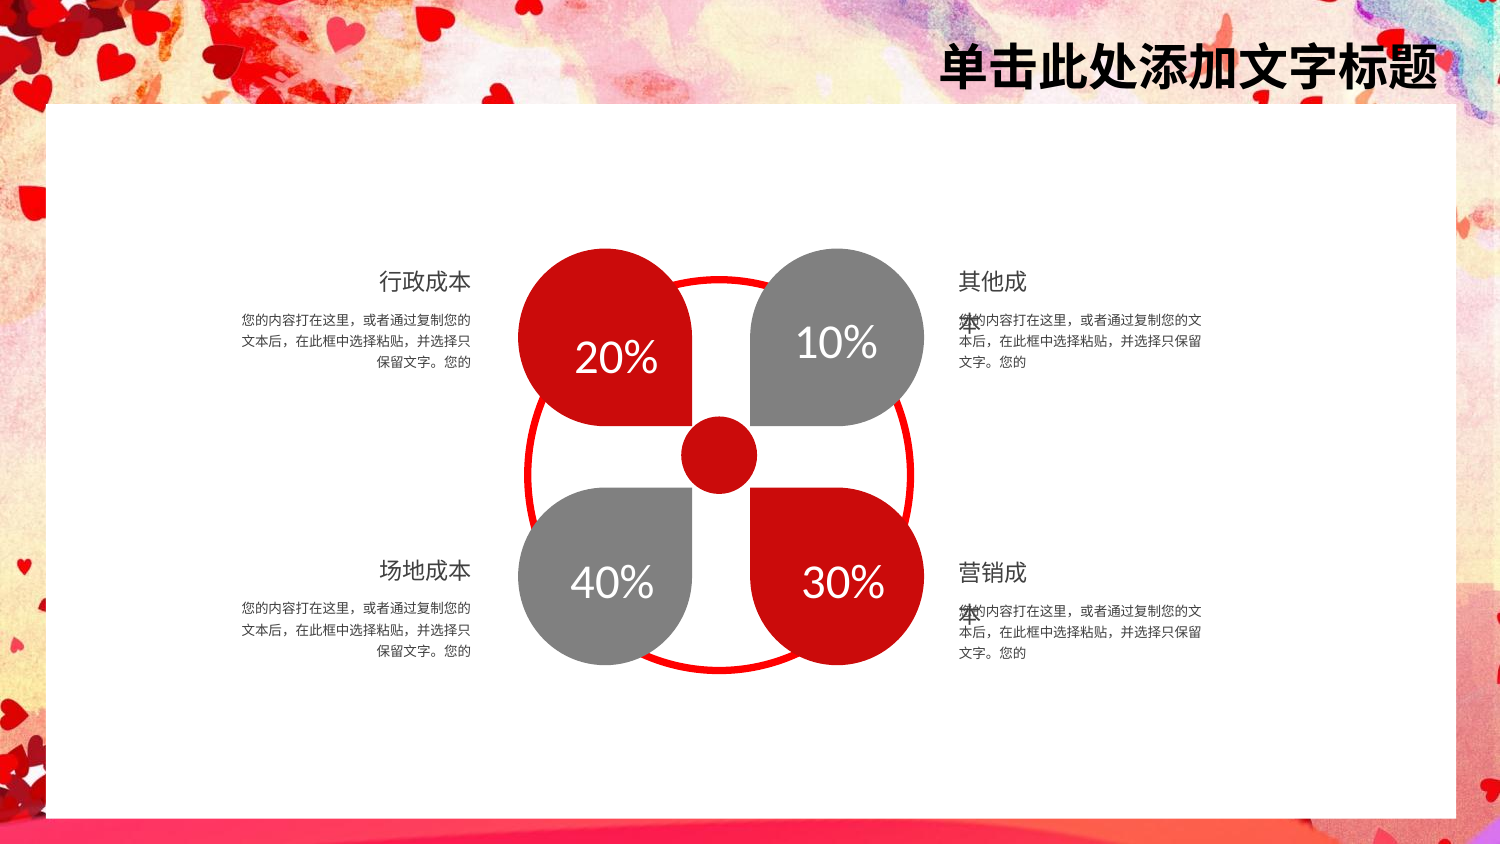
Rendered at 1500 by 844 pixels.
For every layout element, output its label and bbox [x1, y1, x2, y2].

text_box [219, 253, 486, 668]
text_box [526, 278, 912, 672]
picture [0, 0, 1500, 844]
text_box [518, 487, 693, 666]
text_box [680, 415, 759, 495]
text_box [750, 487, 925, 666]
text_box [944, 253, 1229, 670]
text_box [750, 248, 925, 427]
text_box [518, 248, 693, 427]
